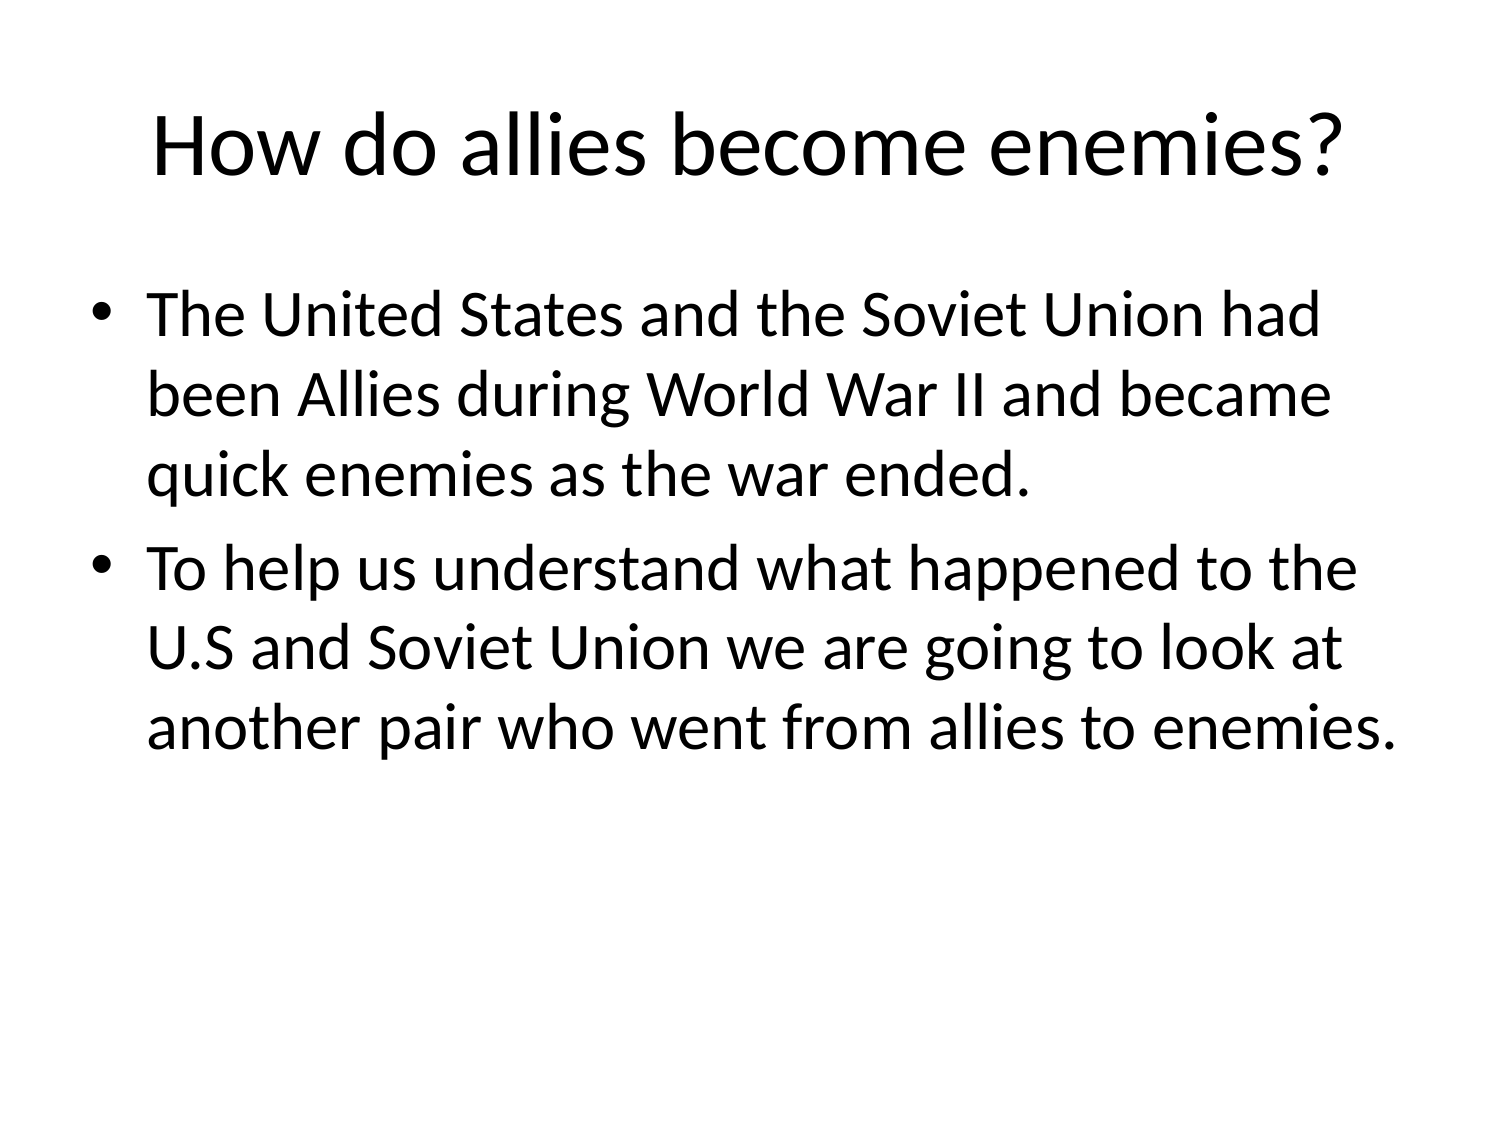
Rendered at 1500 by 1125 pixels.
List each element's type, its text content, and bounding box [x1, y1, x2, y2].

list The United States and the Soviet Union had been Allies during World War II and became quick enemies as the war ended. To help us understand what happened to the U.S and Soviet Union we are going to look at another pair who went from allies to enemies. [75, 262, 1425, 1005]
title How do allies become enemies? [75, 45, 1425, 233]
